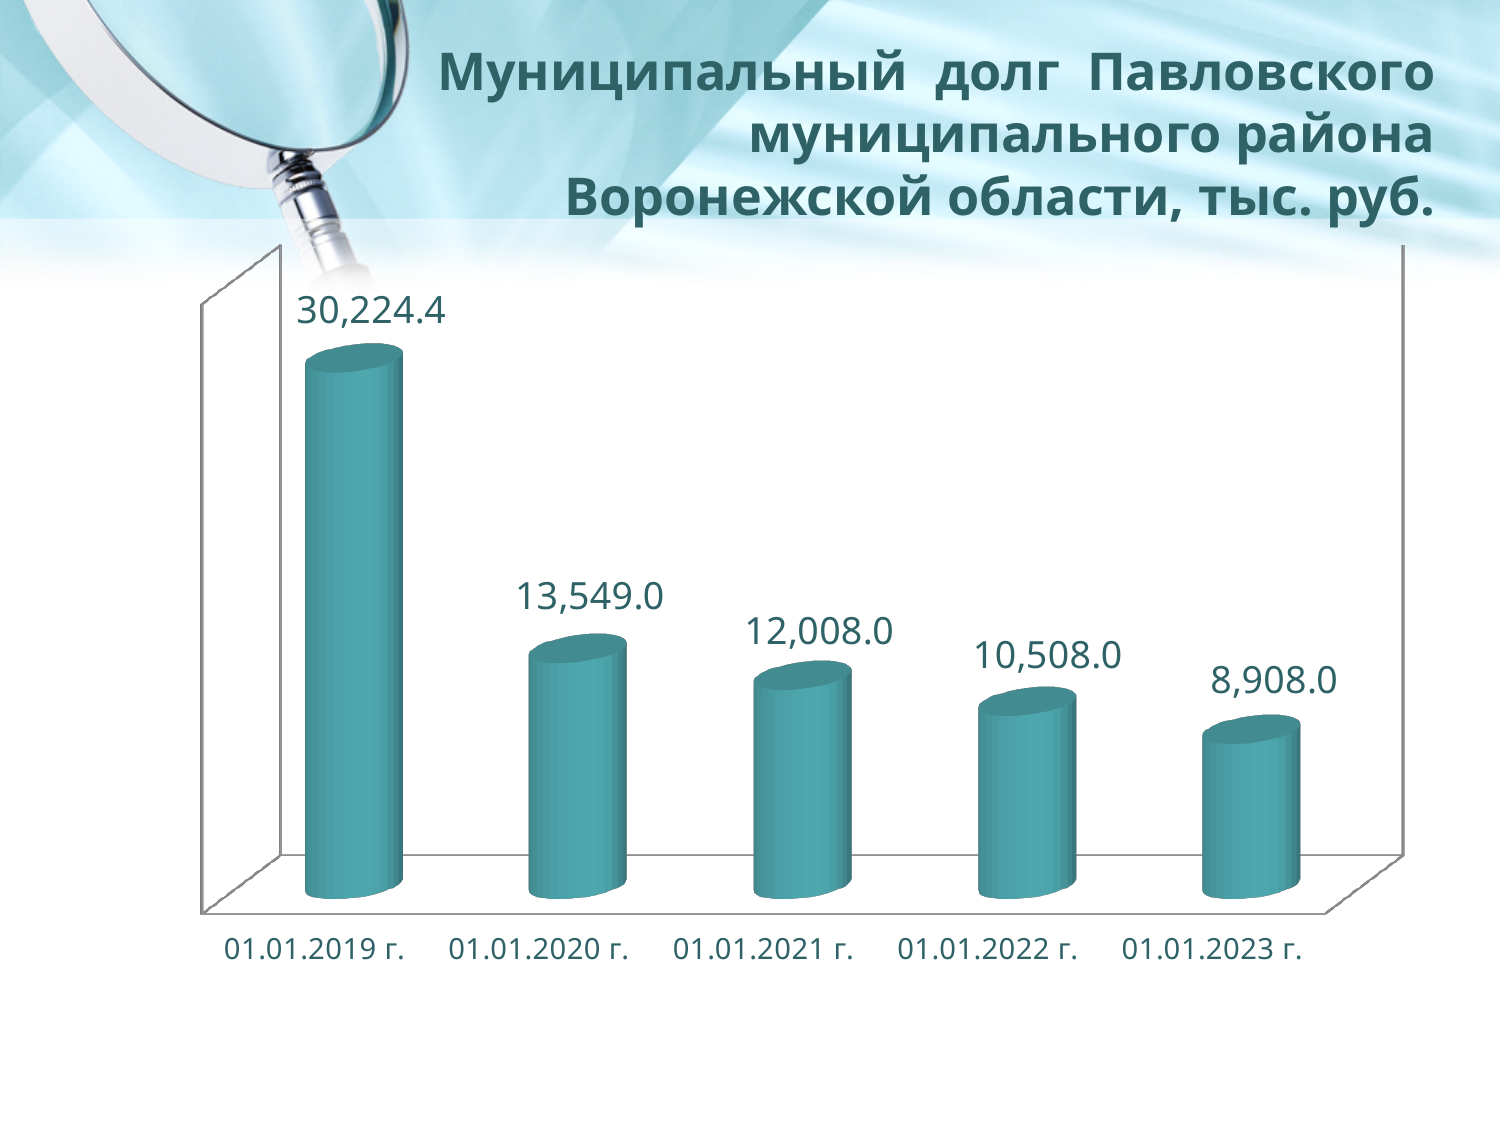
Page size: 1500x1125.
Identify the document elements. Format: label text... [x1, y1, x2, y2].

text_box Муниципальный долг Павловского муниципального района Воронежской области, тыс. руб. [395, 30, 1451, 234]
picture [0, 0, 1500, 1125]
chart [175, 228, 1430, 985]
